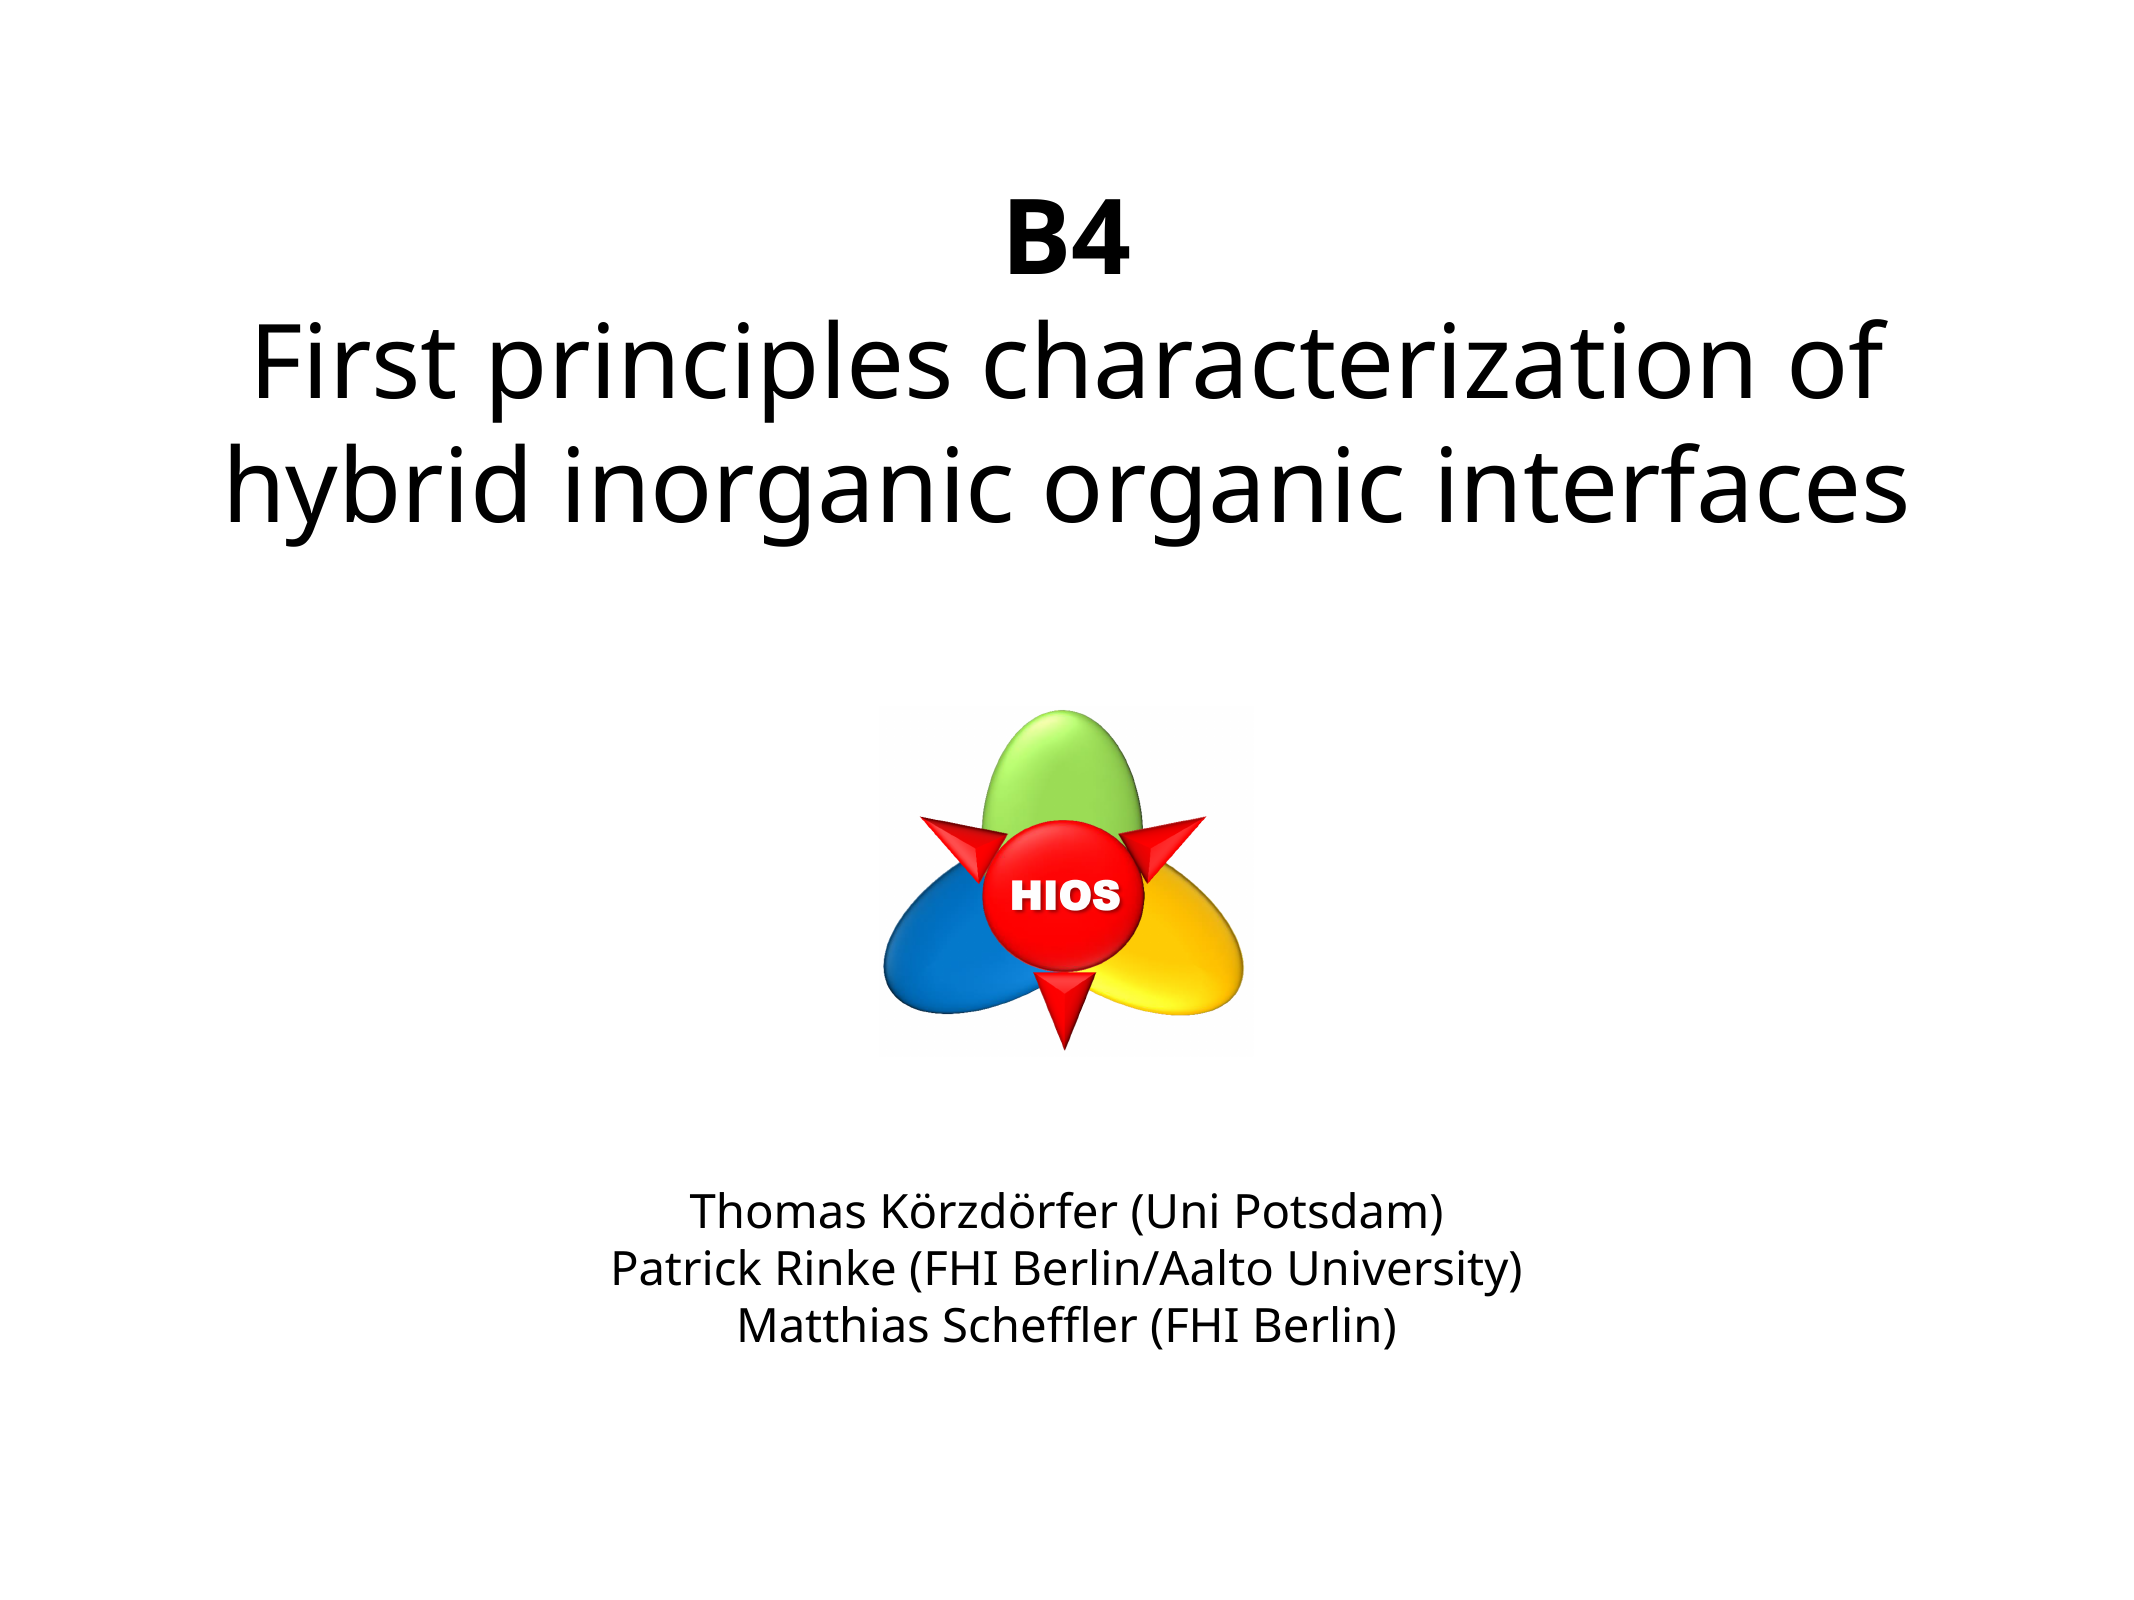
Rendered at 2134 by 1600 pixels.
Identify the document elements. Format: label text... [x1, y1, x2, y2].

picture [879, 705, 1254, 1057]
list Thomas Körzdörfer (Uni Potsdam) Patrick Rinke (FHI Berlin/Aalto University) Matthias Scheffler (FHI Berlin) [207, 1180, 1926, 1368]
title B4 First principles characterization of hybrid inorganic organic interfaces [207, 124, 1926, 668]
